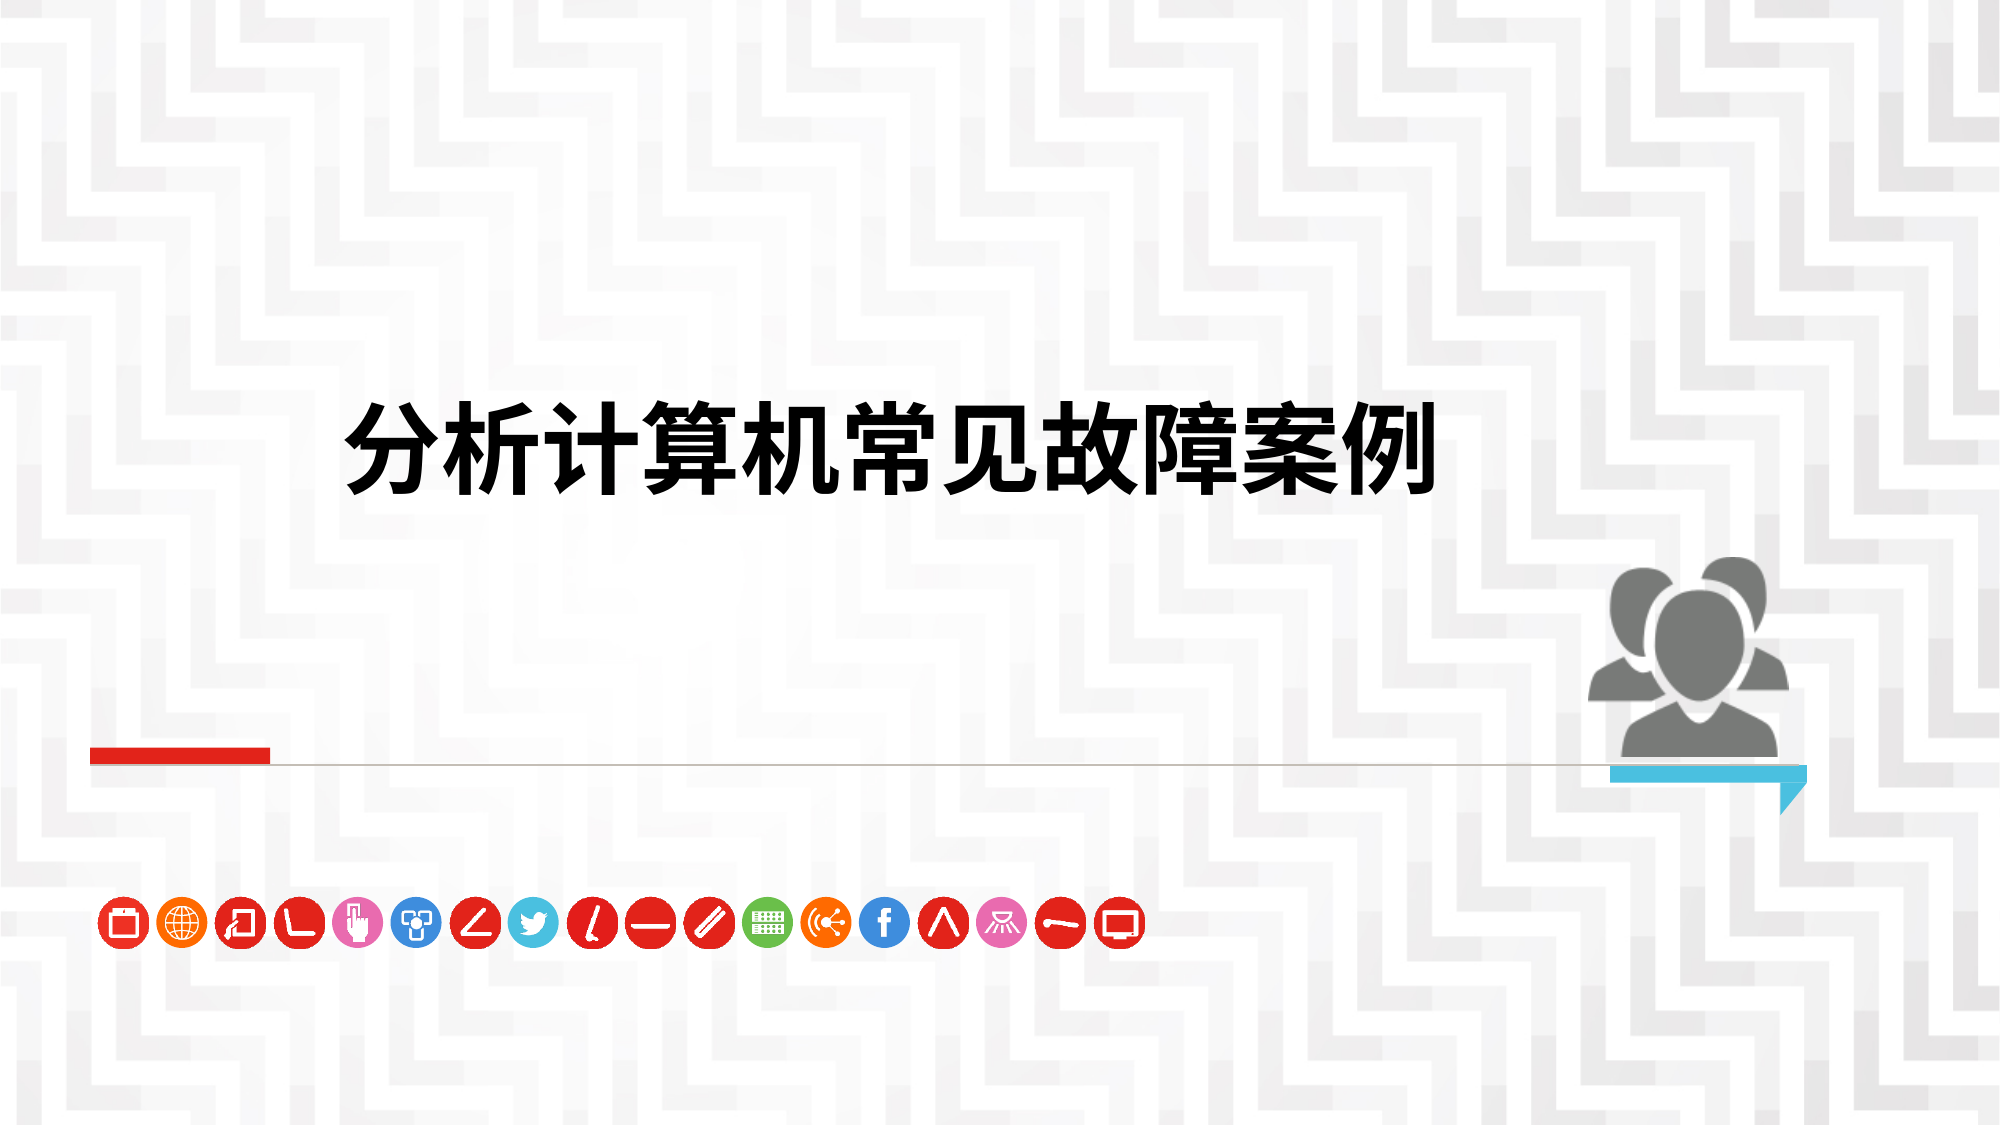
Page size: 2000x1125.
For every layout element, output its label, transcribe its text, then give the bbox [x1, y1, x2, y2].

picture [0, 0, 2000, 1125]
title 分析计算机常见故障案例 [185, 257, 1617, 517]
